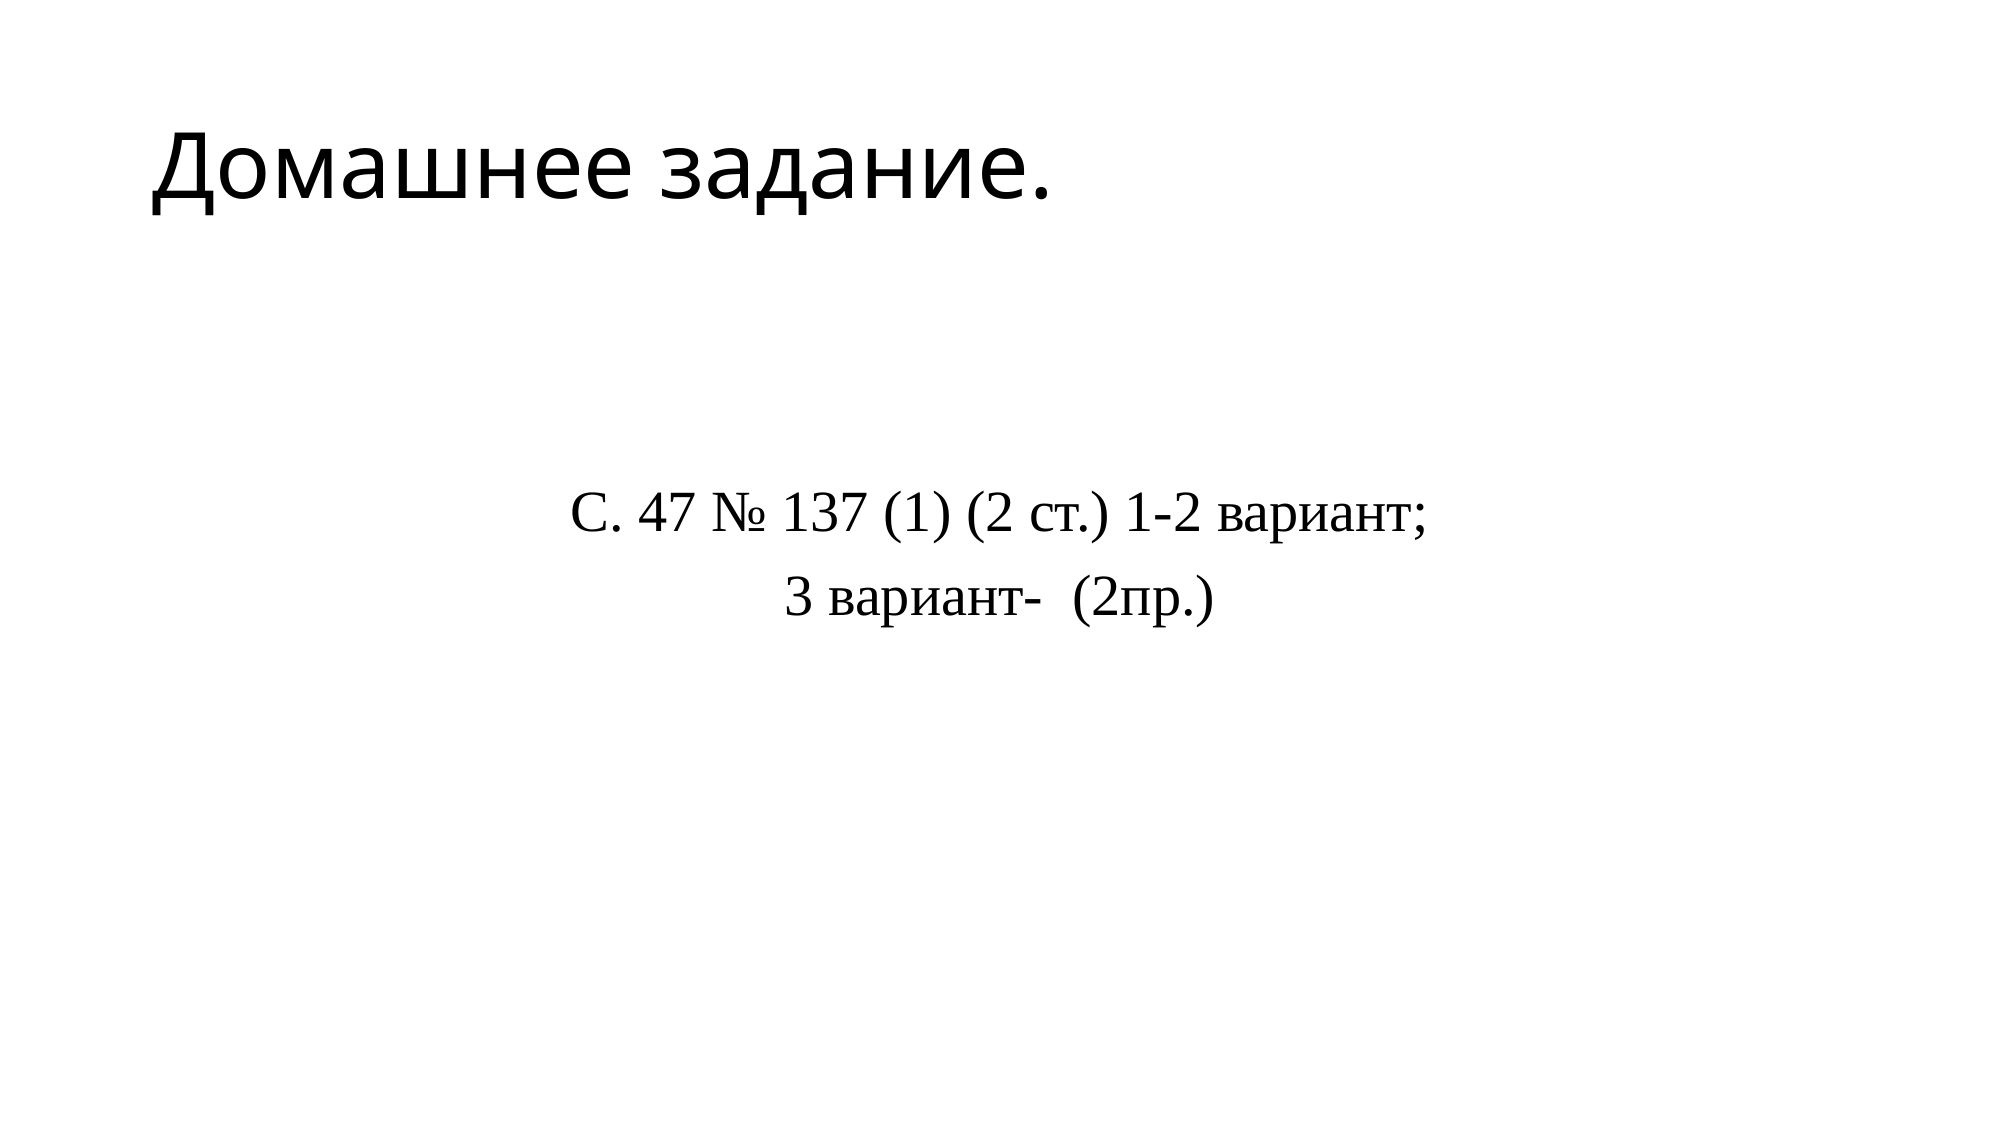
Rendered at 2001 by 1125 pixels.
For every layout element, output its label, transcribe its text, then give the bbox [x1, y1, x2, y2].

list С. 47 № 137 (1) (2 ст.) 1-2 вариант; 3 вариант- (2пр.) [137, 299, 1863, 1014]
title Домашнее задание. [137, 59, 1863, 278]
